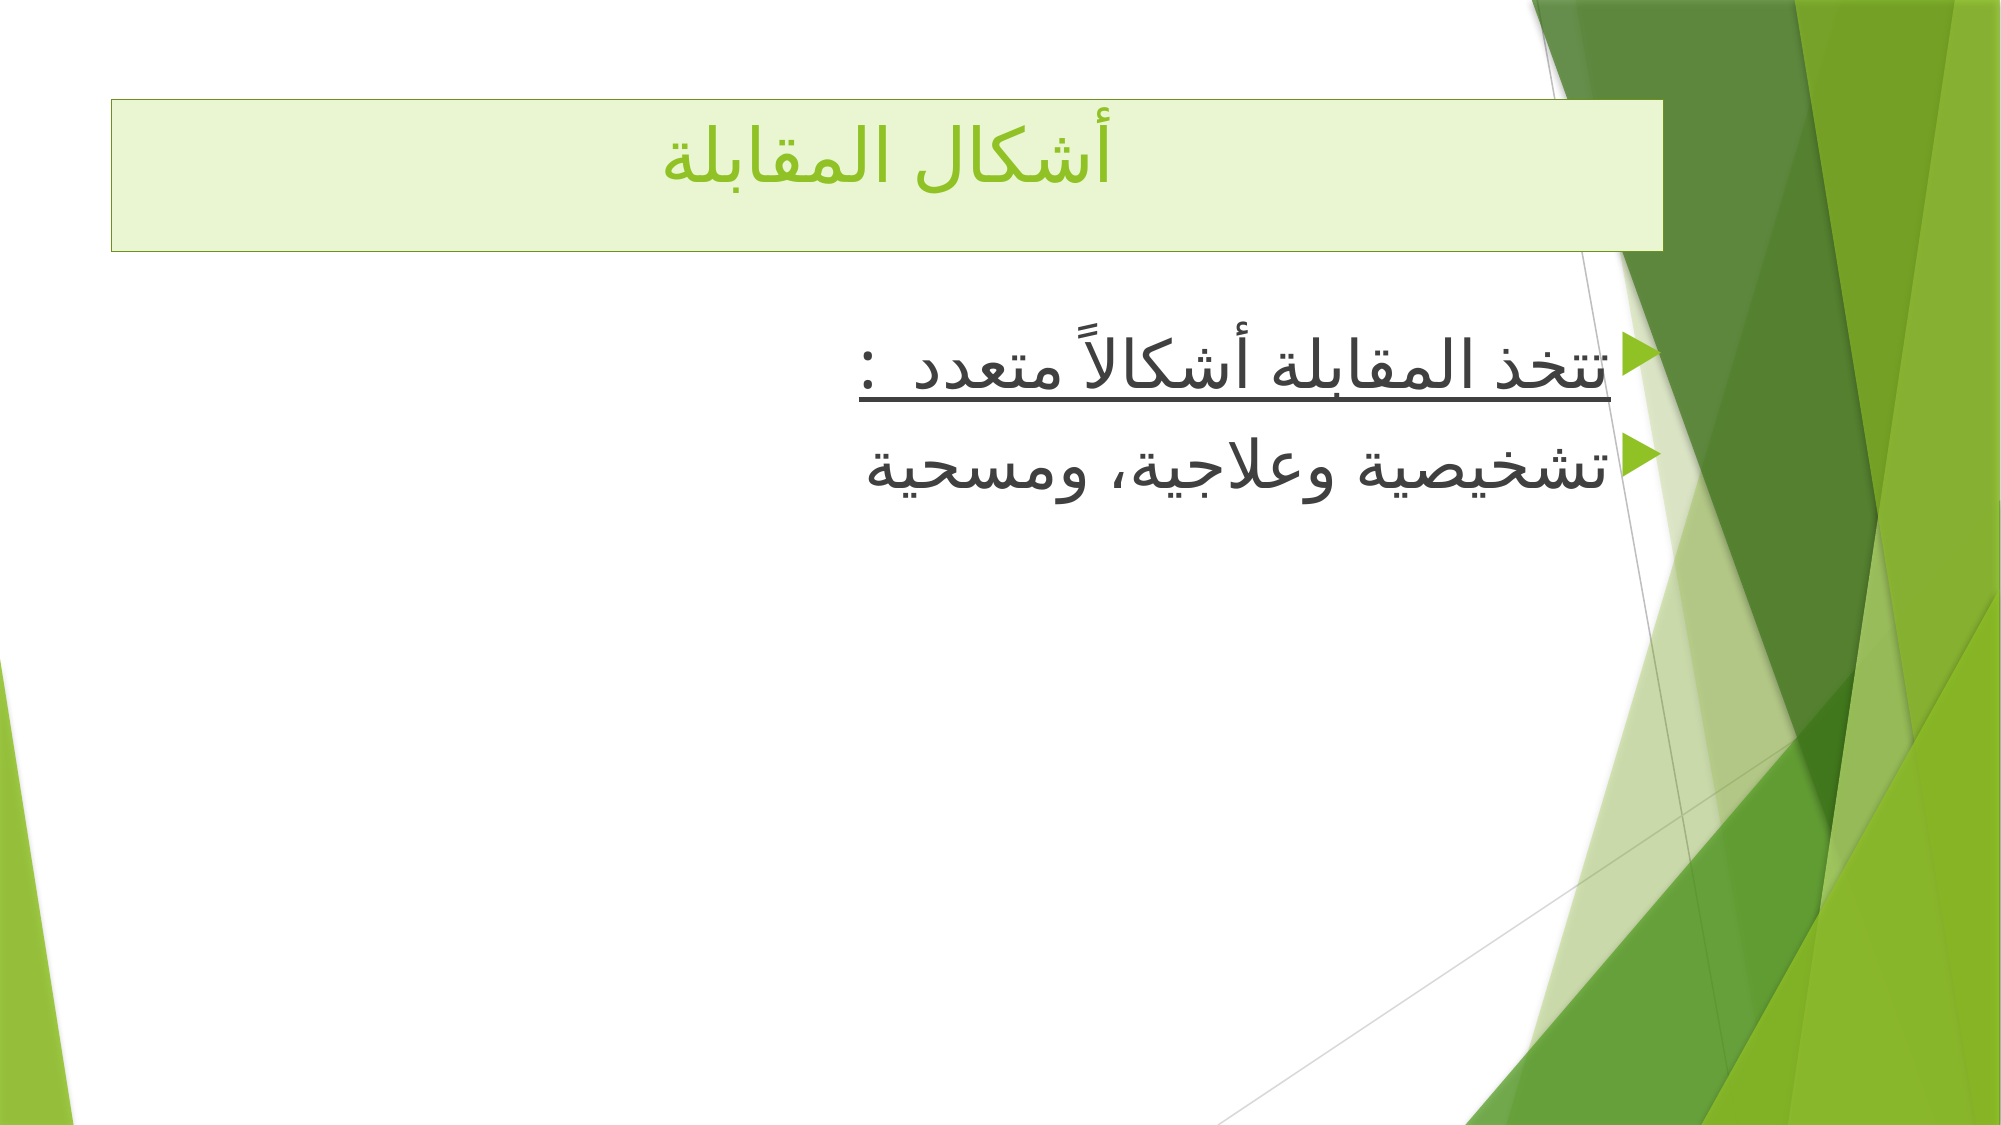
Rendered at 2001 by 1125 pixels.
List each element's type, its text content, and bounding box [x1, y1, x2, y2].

title أشكال المقابلة [111, 99, 1664, 252]
list تتخذ المقابلة أشكالاً متعدد : تشخيصية وعلاجية، ومسحية [111, 313, 1683, 991]
